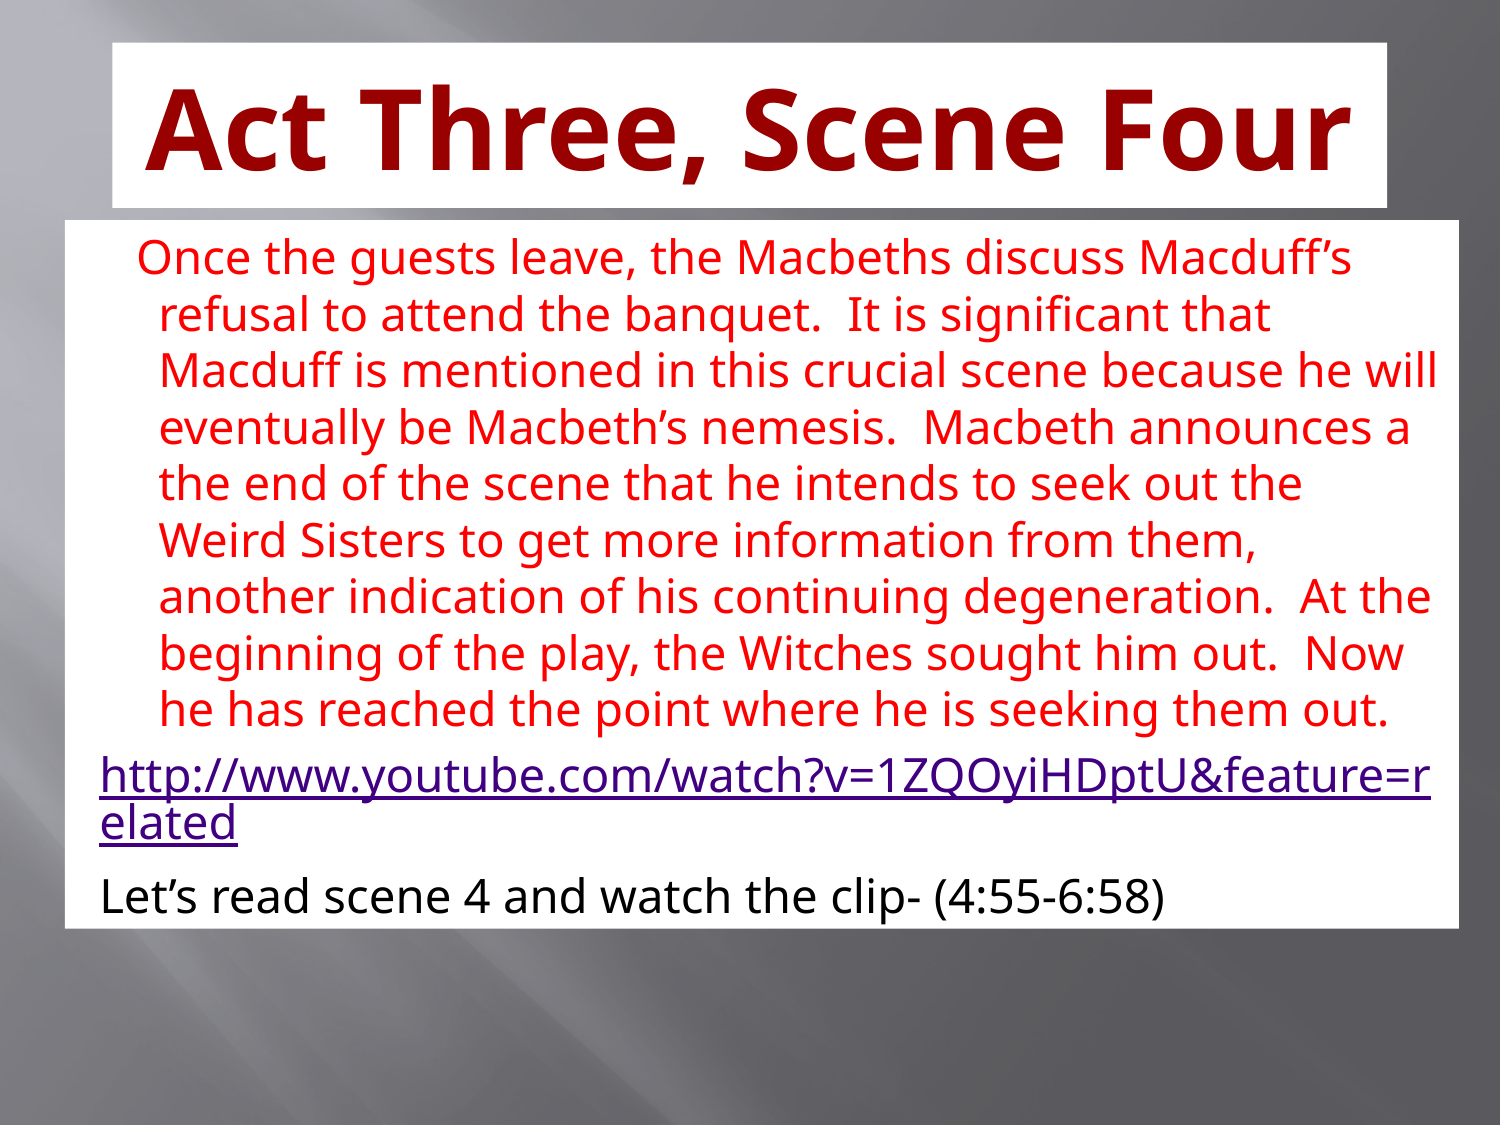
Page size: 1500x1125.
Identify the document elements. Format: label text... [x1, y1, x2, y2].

list Once the guests leave, the Macbeths discuss Macduff’s refusal to attend the banquet. It is significant that Macduff is mentioned in this crucial scene because he will eventually be Macbeth’s nemesis. Macbeth announces a the end of the scene that he intends to seek out the Weird Sisters to get more information from them, another indication of his continuing degeneration. At the beginning of the play, the Witches sought him out. Now he has reached the point where he is seeking them out. http://www.youtube.com/watch?v=1ZQOyiHDptU&feature=related Let’s read scene 4 and watch the clip- (4:55-6:58) [64, 220, 1459, 929]
title Act Three, Scene Four [112, 42, 1388, 208]
